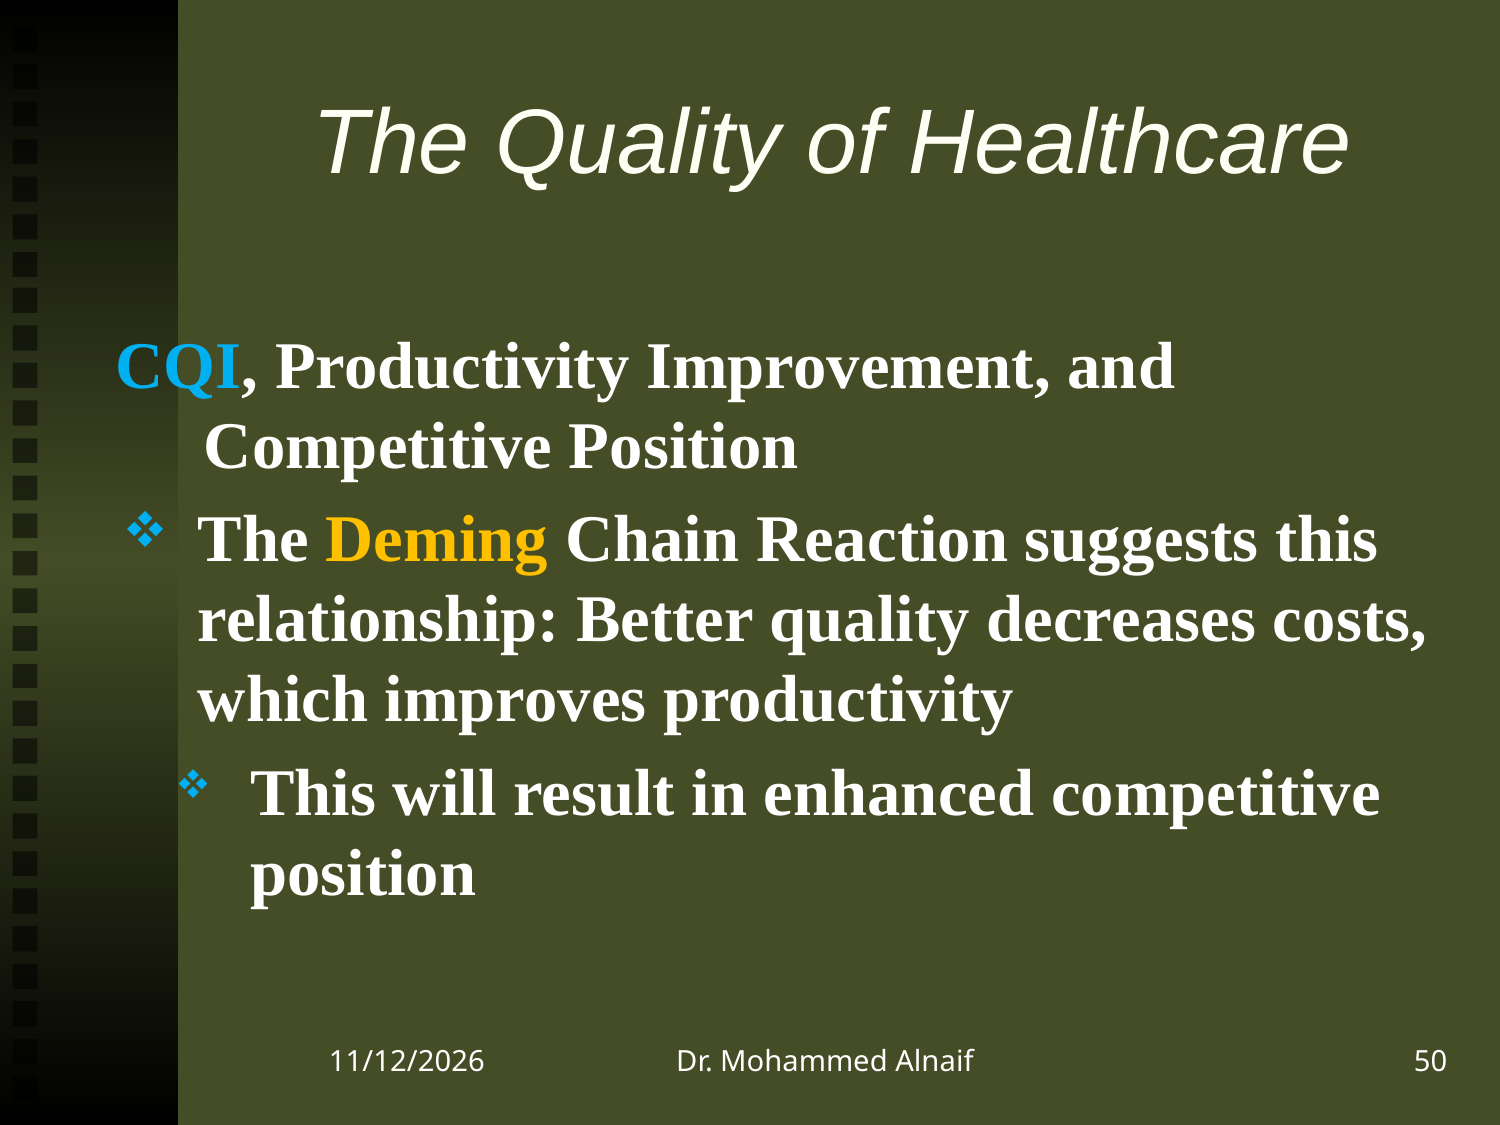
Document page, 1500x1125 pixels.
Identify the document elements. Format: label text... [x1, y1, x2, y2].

footer Dr. Mohammed Alnaif [587, 1024, 1063, 1101]
slide_number 50 [1149, 1024, 1463, 1101]
title The Quality of Healthcare [194, 42, 1471, 231]
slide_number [187, 1024, 501, 1101]
subtitle CQI, Productivity Improvement, and Competitive Position The Deming Chain Reaction suggests this relationship: Better quality decreases costs, which improves productivity This will result in enhanced competitive position [100, 314, 1471, 953]
